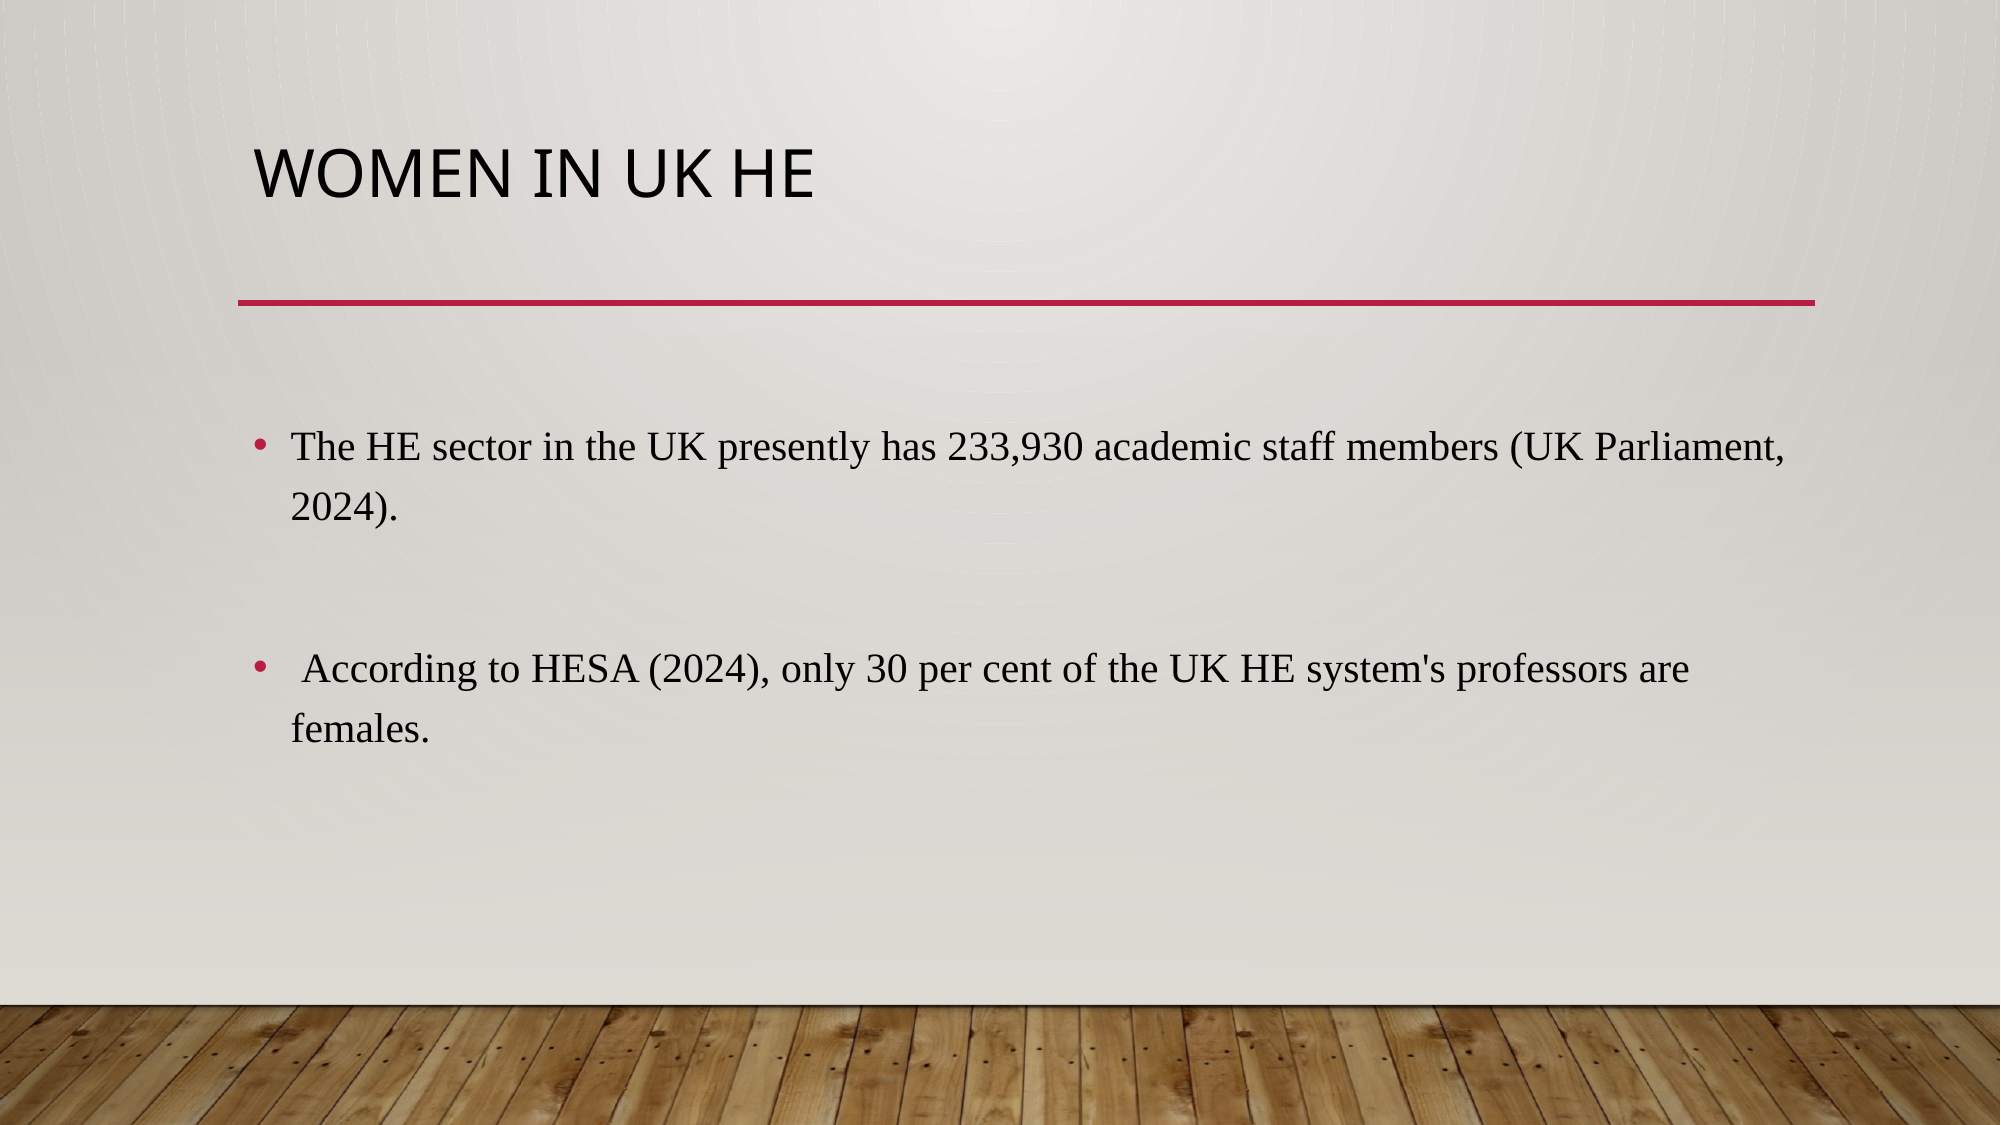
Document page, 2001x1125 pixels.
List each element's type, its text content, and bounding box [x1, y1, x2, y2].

list The HE sector in the UK presently has 233,930 academic staff members (UK Parliament, 2024). According to HESA (2024), only 30 per cent of the UK HE system's professors are females. [238, 330, 1814, 897]
picture [0, 1005, 2000, 1125]
title WOMEN IN UK HE [238, 131, 1814, 305]
